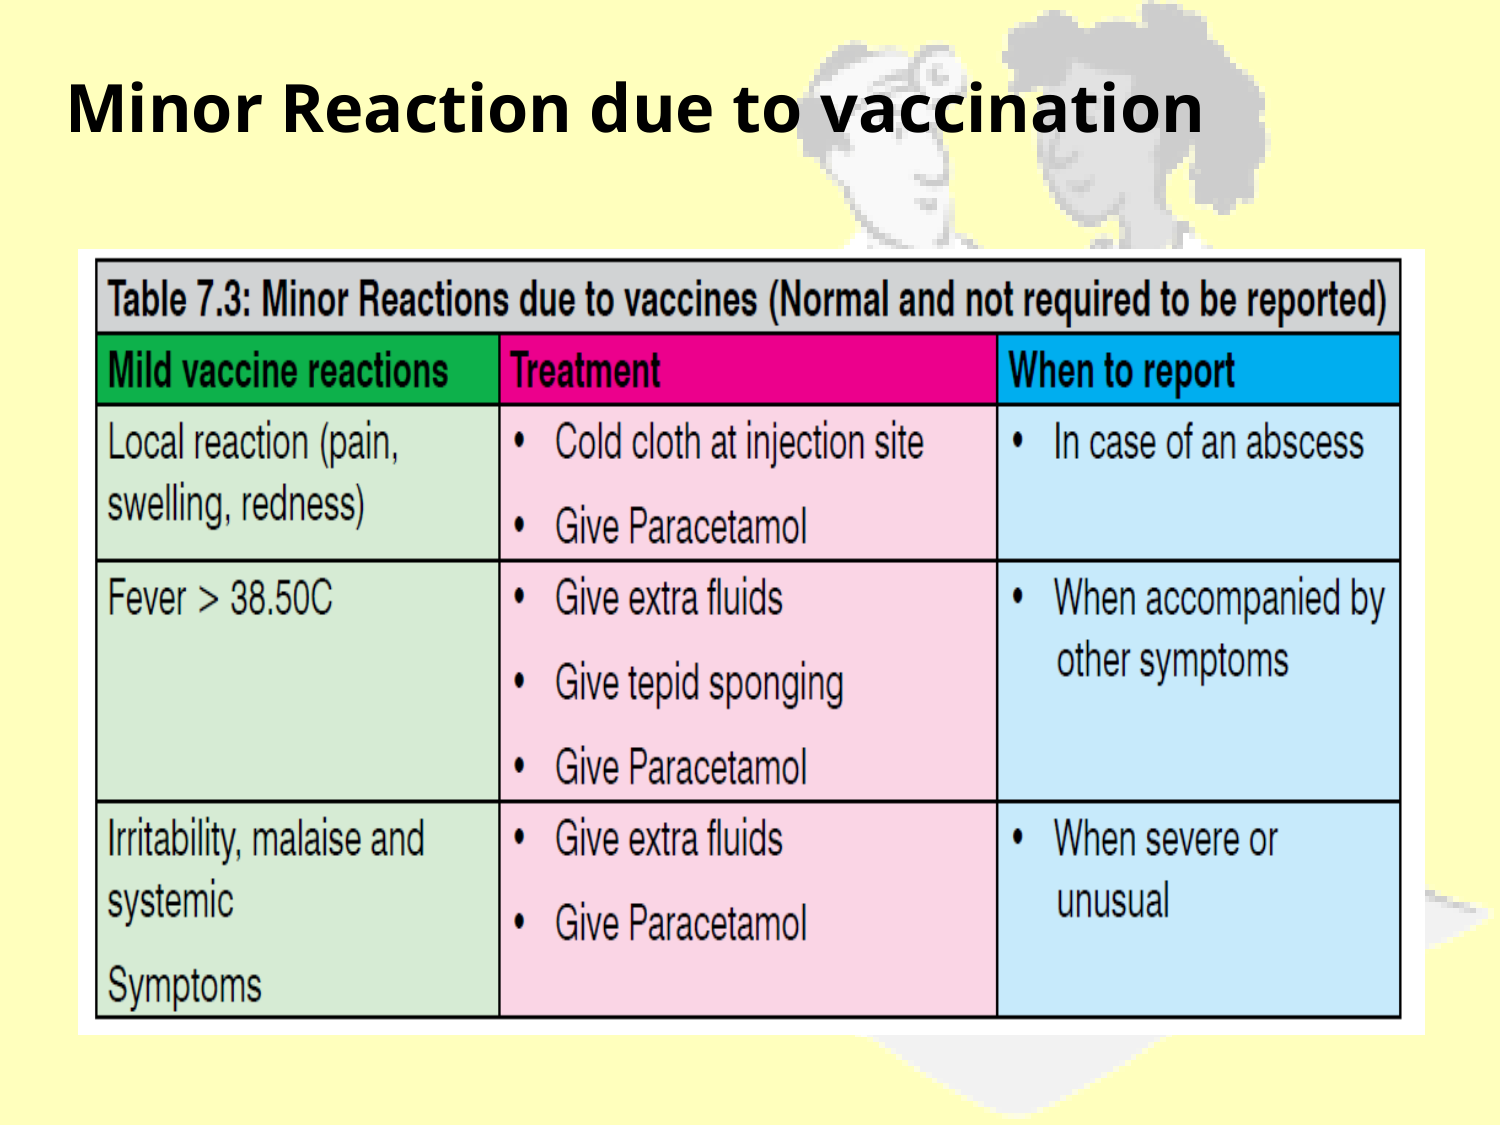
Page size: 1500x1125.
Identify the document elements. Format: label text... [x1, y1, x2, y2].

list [78, 249, 1426, 1035]
title Minor Reaction due to vaccination [49, 62, 1226, 151]
